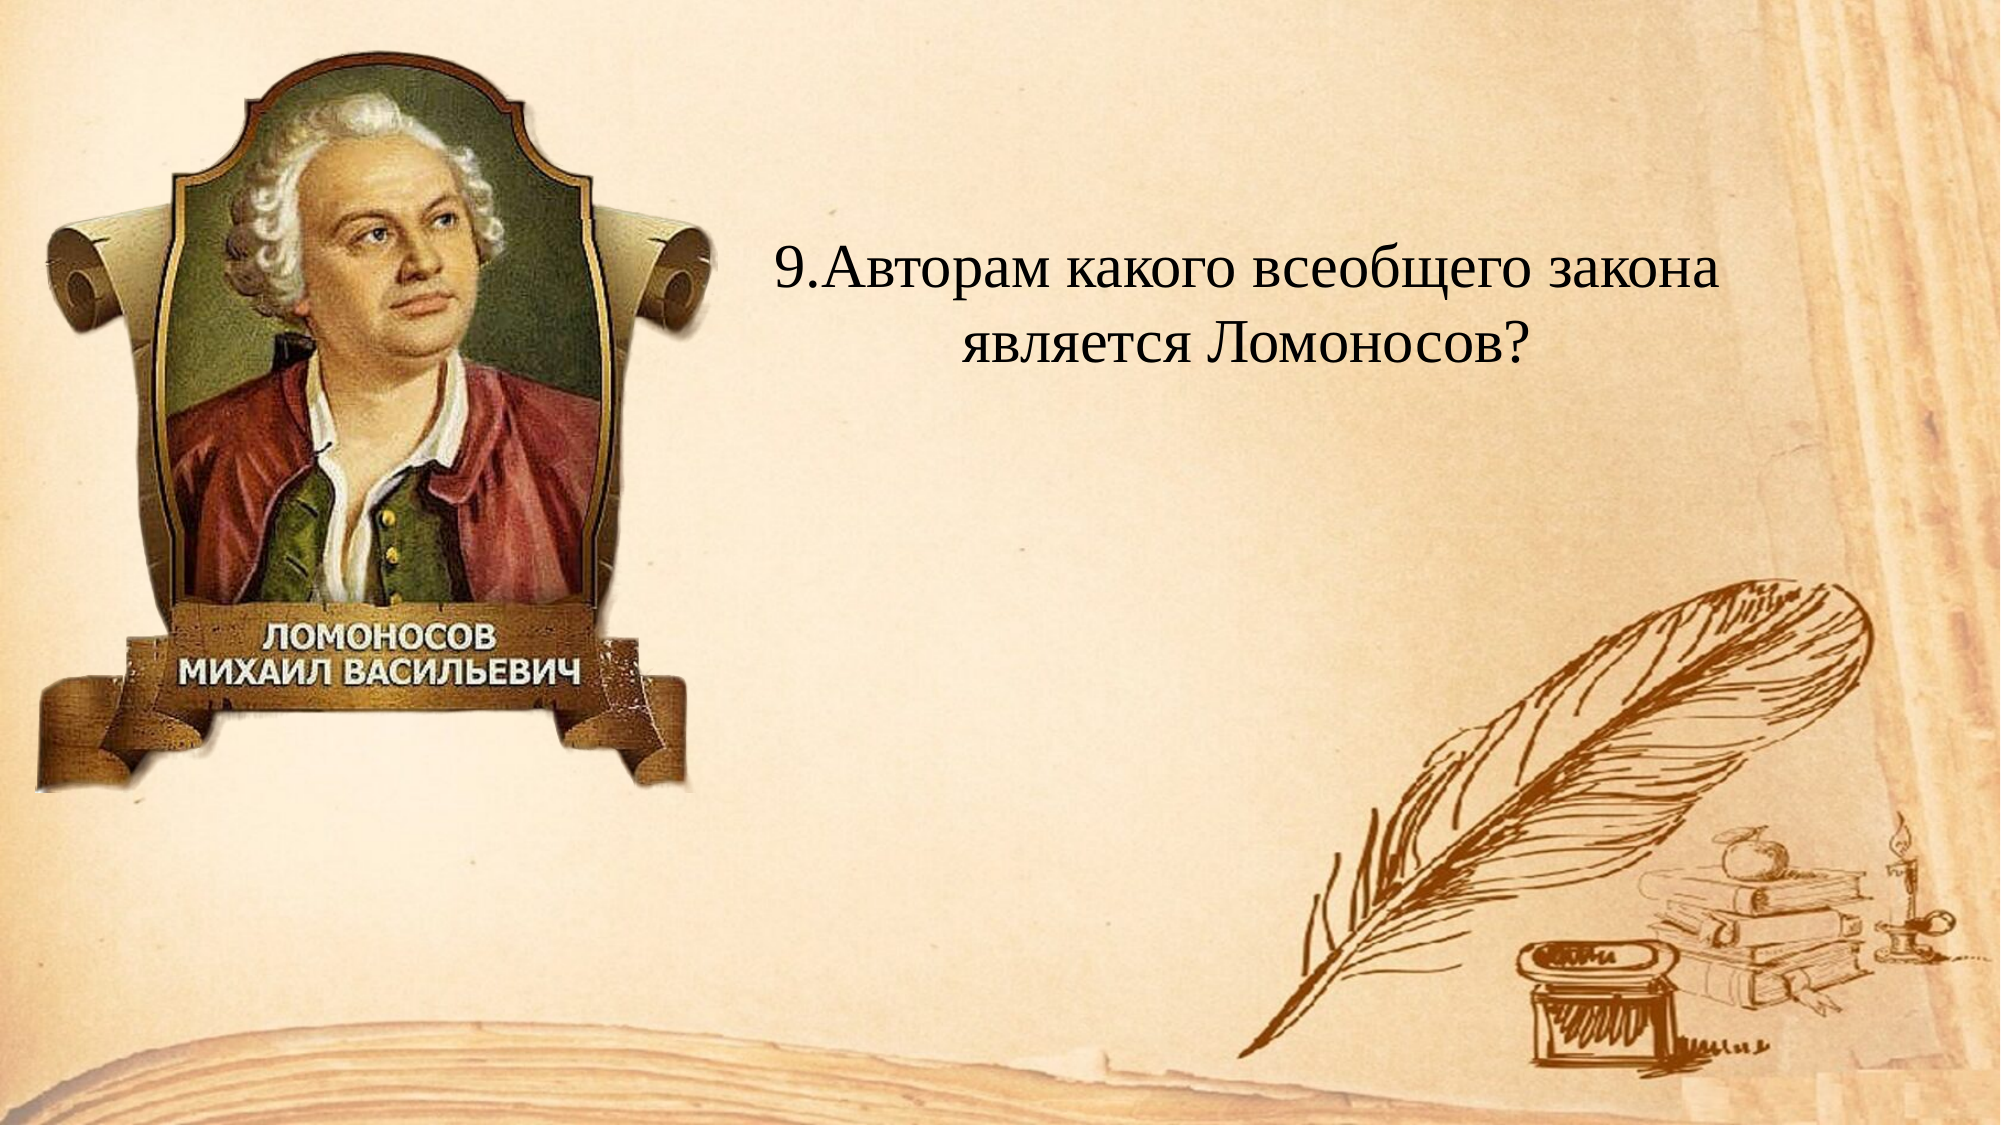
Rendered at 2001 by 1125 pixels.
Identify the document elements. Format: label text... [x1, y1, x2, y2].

title 9.Авторам какого всеобщего закона является Ломоносов? [741, 11, 1754, 589]
picture [0, 0, 2001, 1125]
